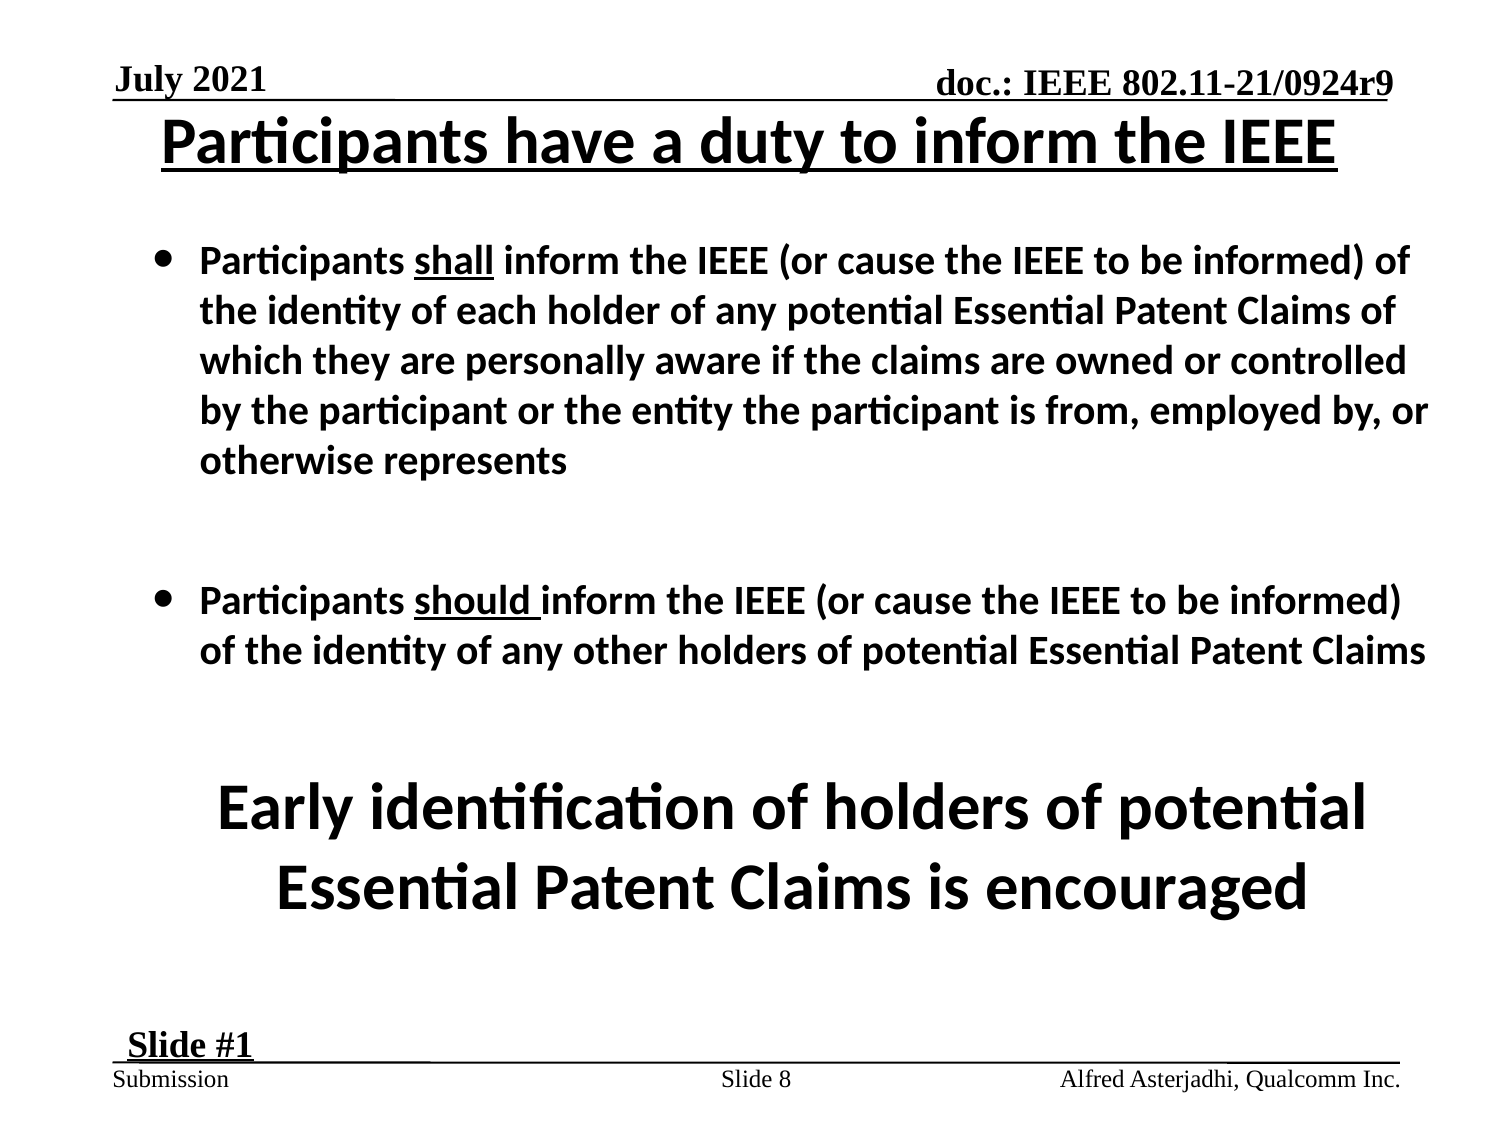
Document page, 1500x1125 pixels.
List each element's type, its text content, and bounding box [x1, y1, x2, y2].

footer Alfred Asterjadhi, Qualcomm Inc. [878, 1061, 1402, 1093]
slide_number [114, 54, 493, 100]
title Participants have a duty to inform the IEEE [112, 112, 1388, 163]
slide_number Slide 8 [712, 1061, 800, 1123]
list Participants shall inform the IEEE (or cause the IEEE to be informed) of the identity of each holder of any potential Essential Patent Claims of which they are personally aware if the claims are owned or controlled by the participant or the entity the participant is from, employed by, or otherwise represents Participants should inform the IEEE (or cause the IEEE to be informed) of the identity of any other holders of potential Essential Patent Claims Early identification of holders of potential Essential Patent Claims is encouraged [62, 224, 1451, 901]
text_box Slide #1 [112, 1012, 269, 1073]
